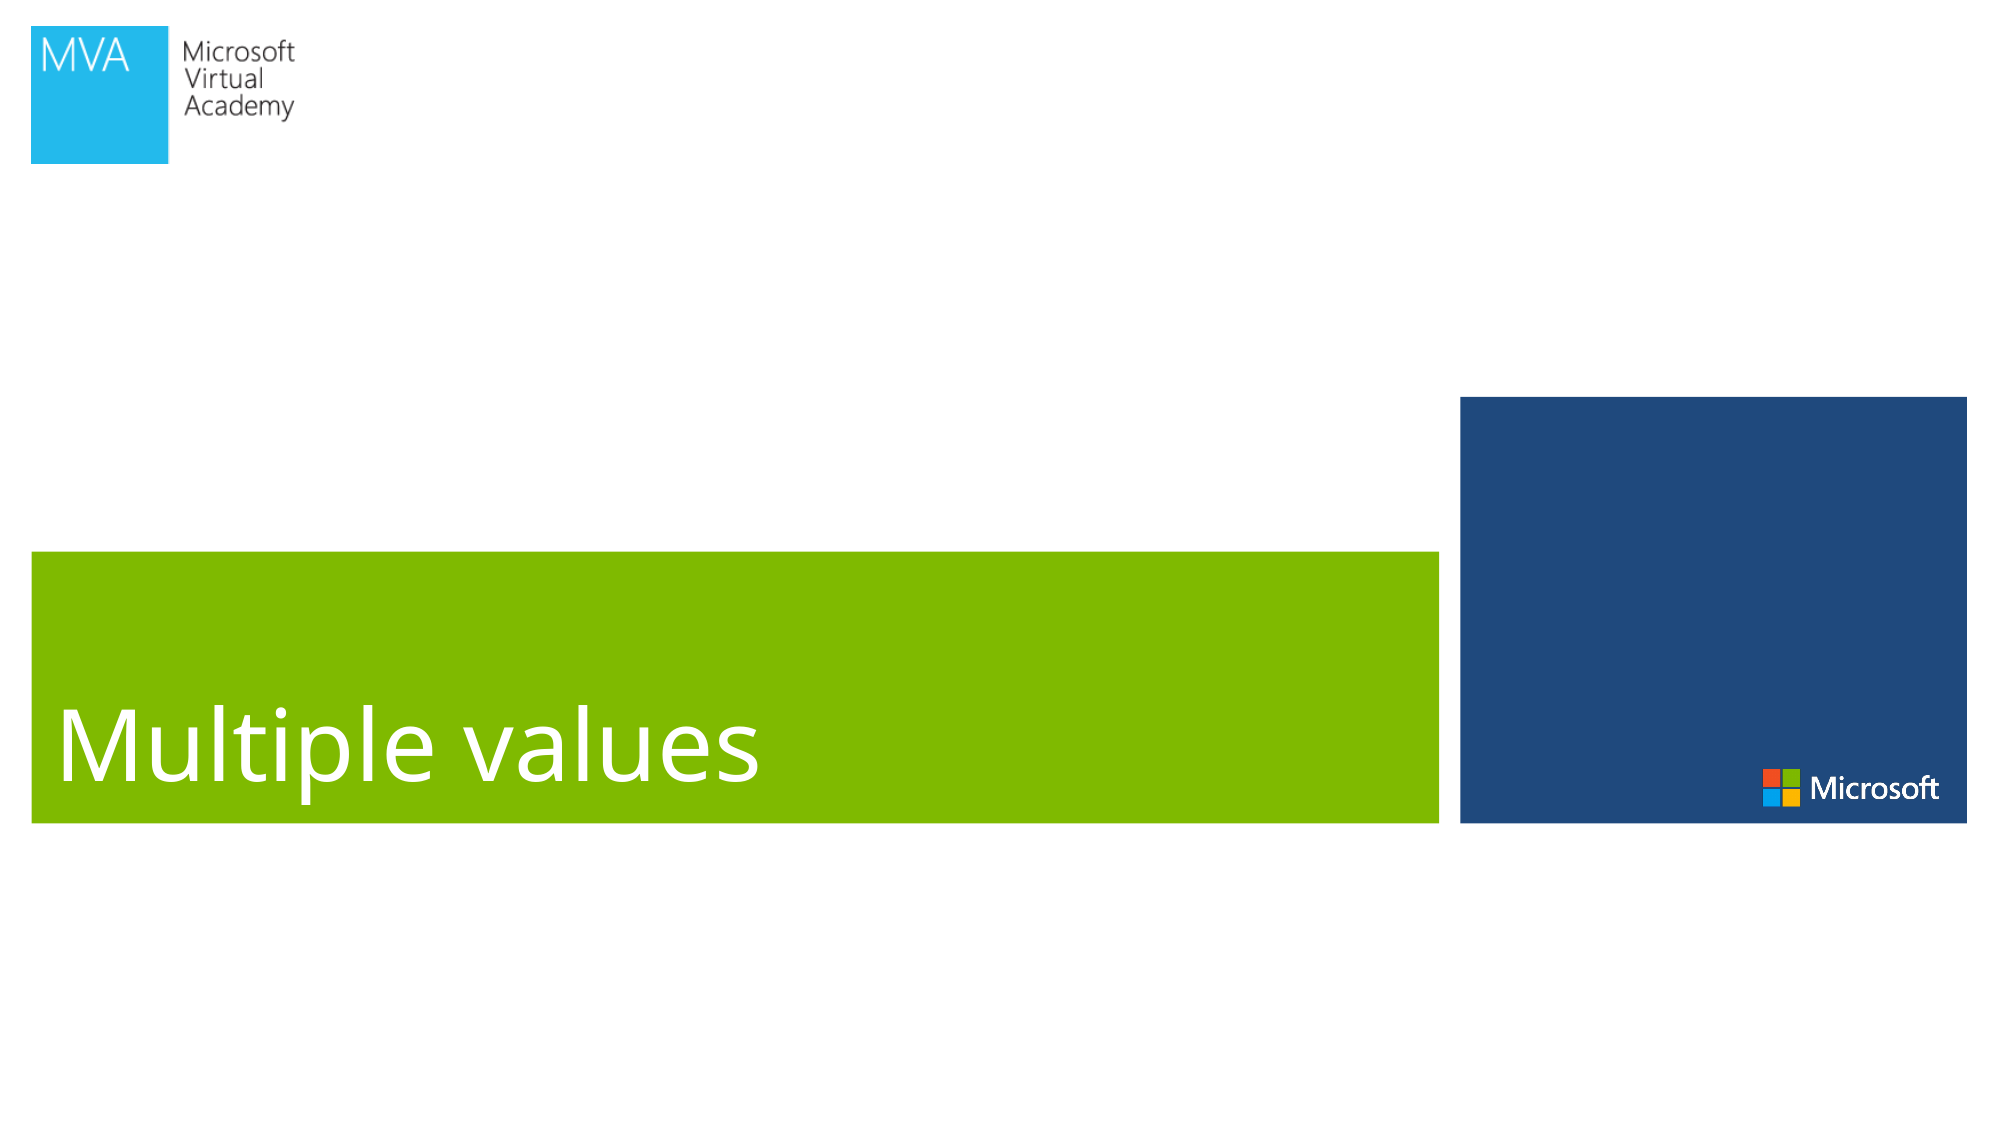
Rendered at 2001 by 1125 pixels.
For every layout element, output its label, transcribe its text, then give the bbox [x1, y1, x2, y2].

title Multiple values [31, 551, 1440, 824]
picture [31, 26, 374, 164]
picture [1760, 759, 1947, 815]
